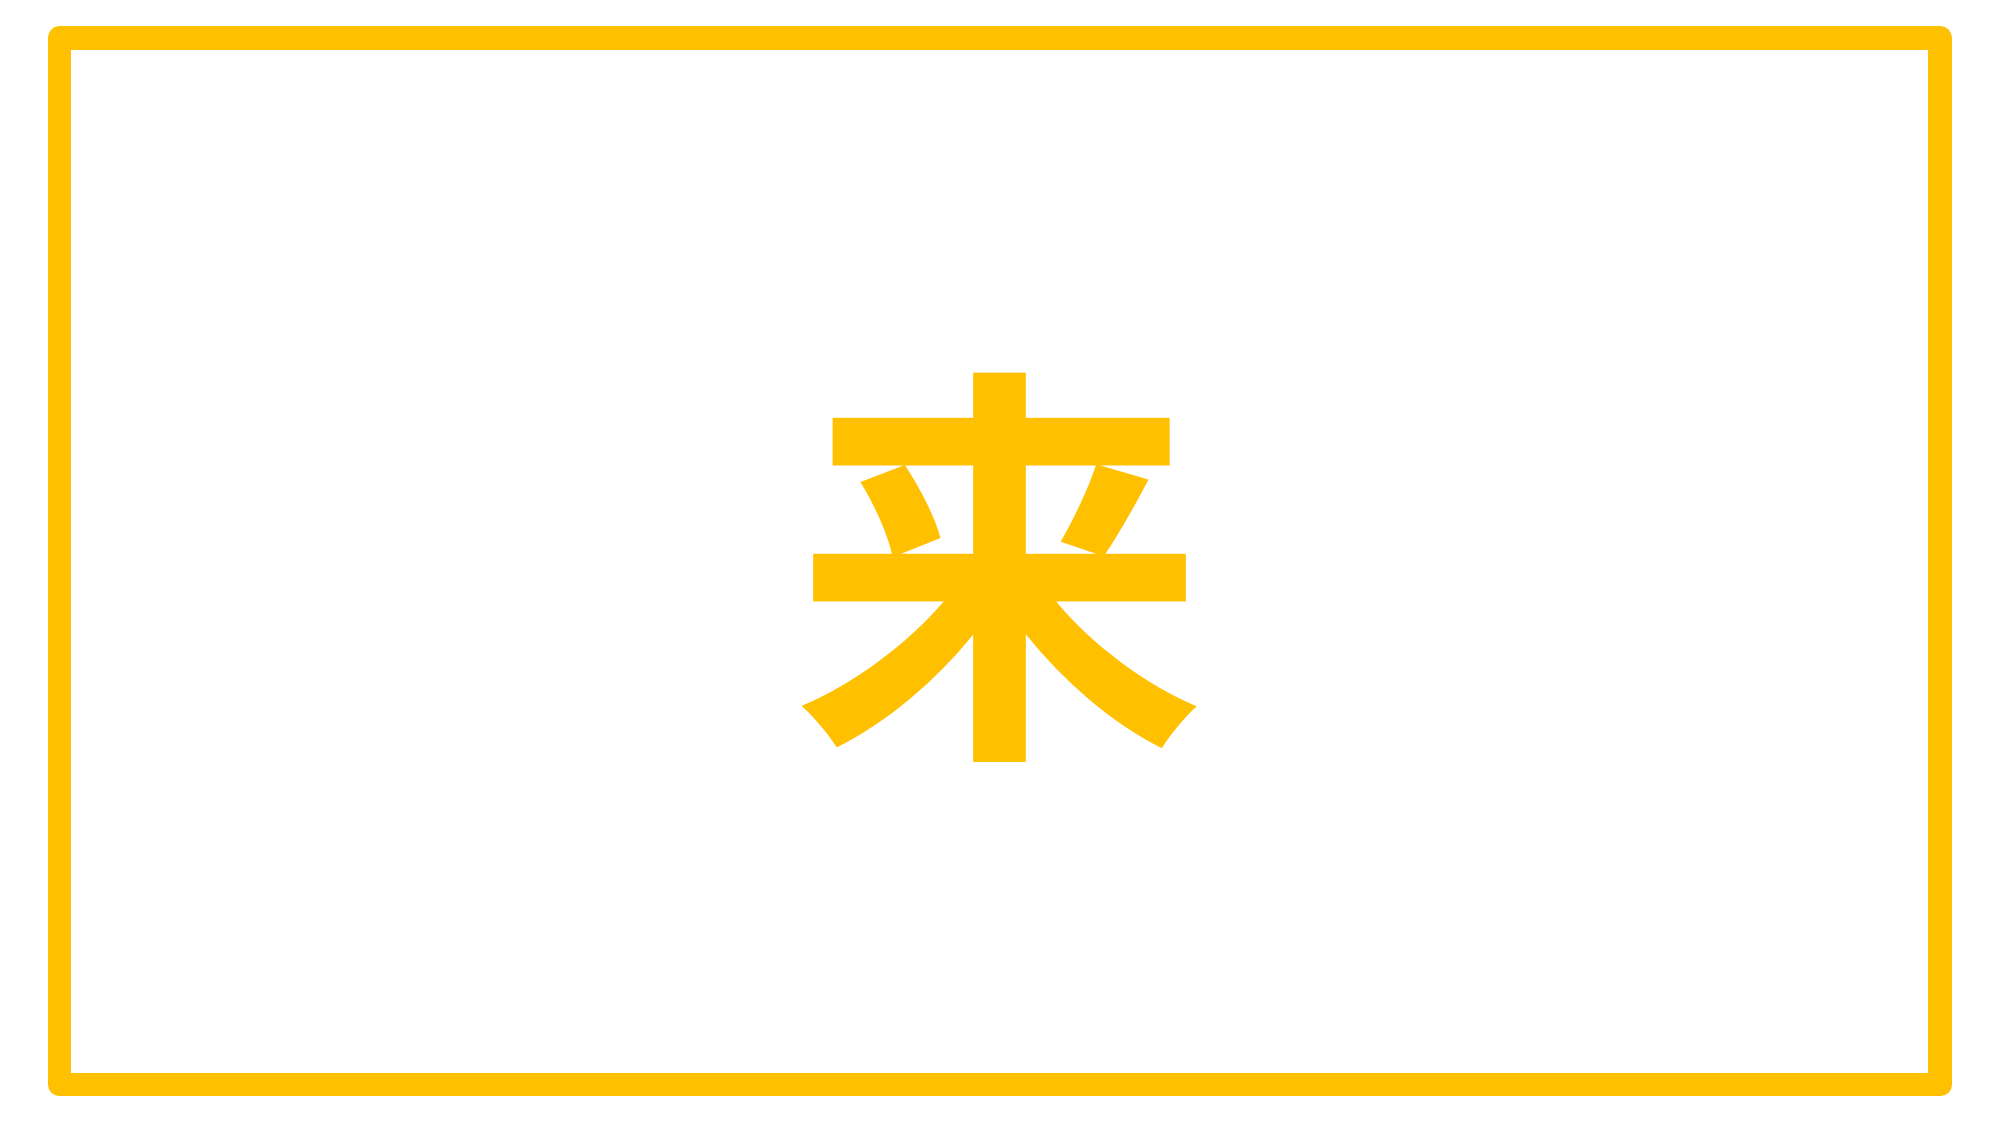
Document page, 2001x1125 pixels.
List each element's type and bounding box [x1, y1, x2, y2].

text_box [59, 37, 1941, 1086]
